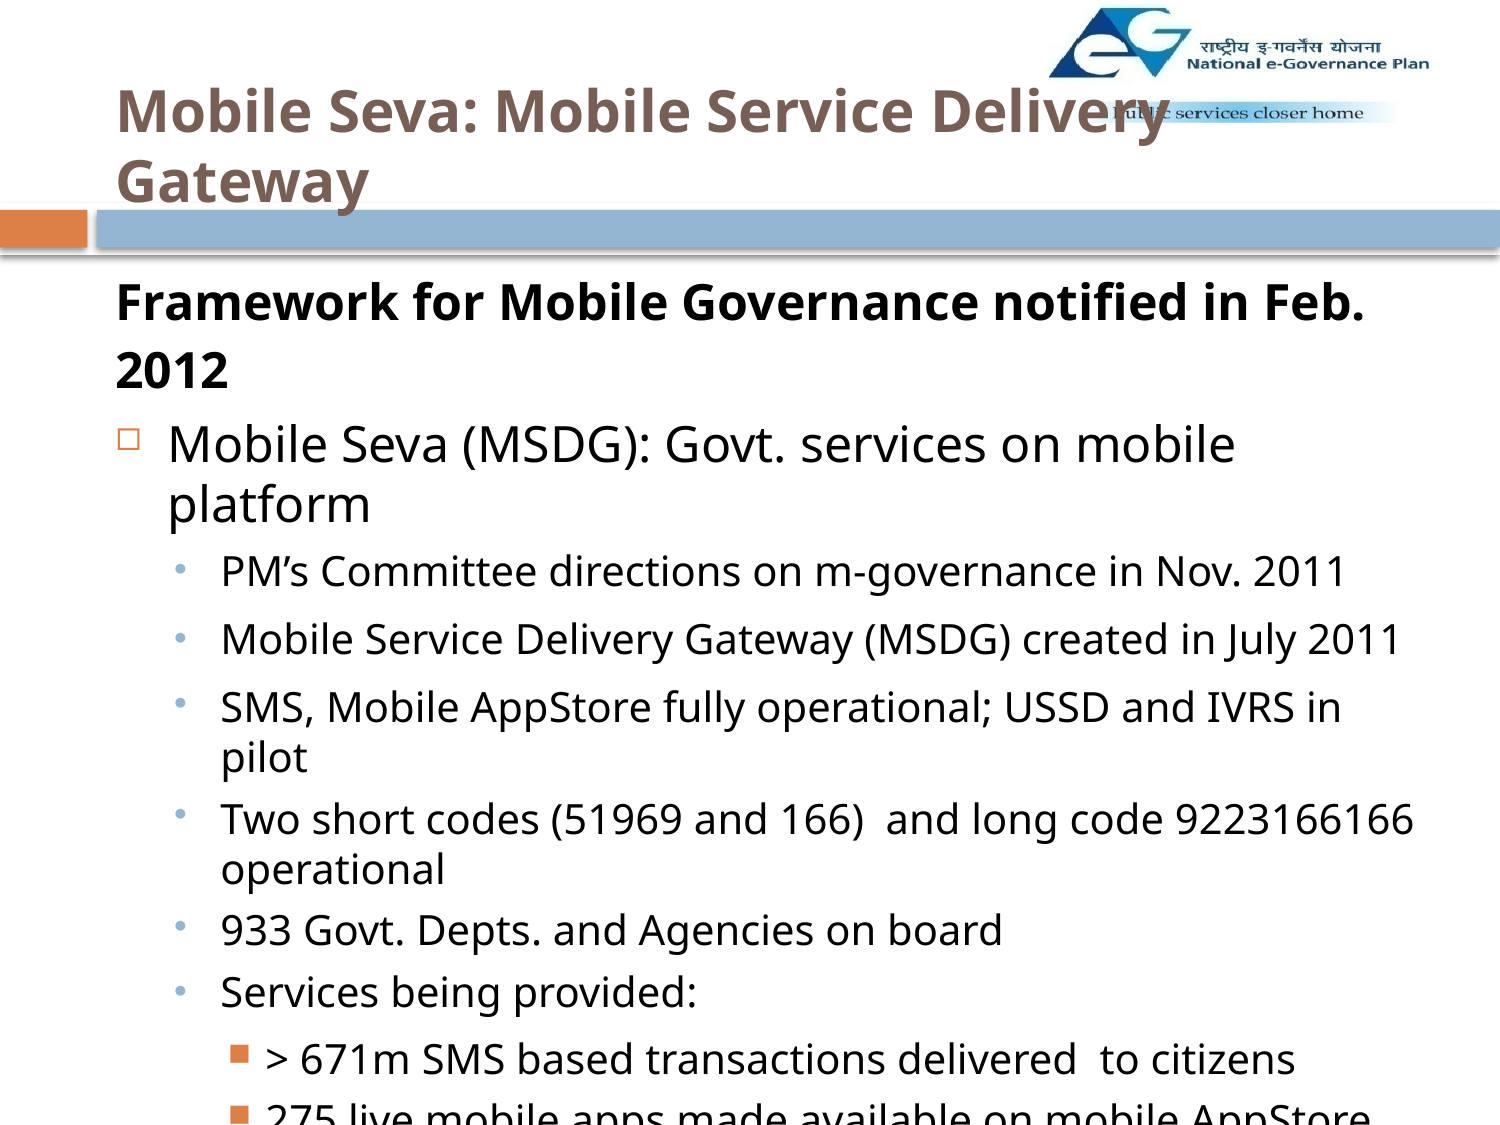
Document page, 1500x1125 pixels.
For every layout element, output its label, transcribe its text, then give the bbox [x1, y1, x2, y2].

picture [1048, 0, 1500, 123]
title Mobile Seva: Mobile Service Delivery Gateway [100, 84, 1439, 204]
list Framework for Mobile Governance notified in Feb. 2012 Mobile Seva (MSDG): Govt. services on mobile platform PM’s Committee directions on m-governance in Nov. 2011 Mobile Service Delivery Gateway (MSDG) created in July 2011 SMS, Mobile AppStore fully operational; USSD and IVRS in pilot Two short codes (51969 and 166) and long code 9223166166 operational 933 Govt. Depts. and Agencies on board Services being provided: > 671m SMS based transactions delivered to citizens 275 live mobile apps made available on mobile AppStore Mobile Payment Gateway operational [100, 262, 1439, 1039]
